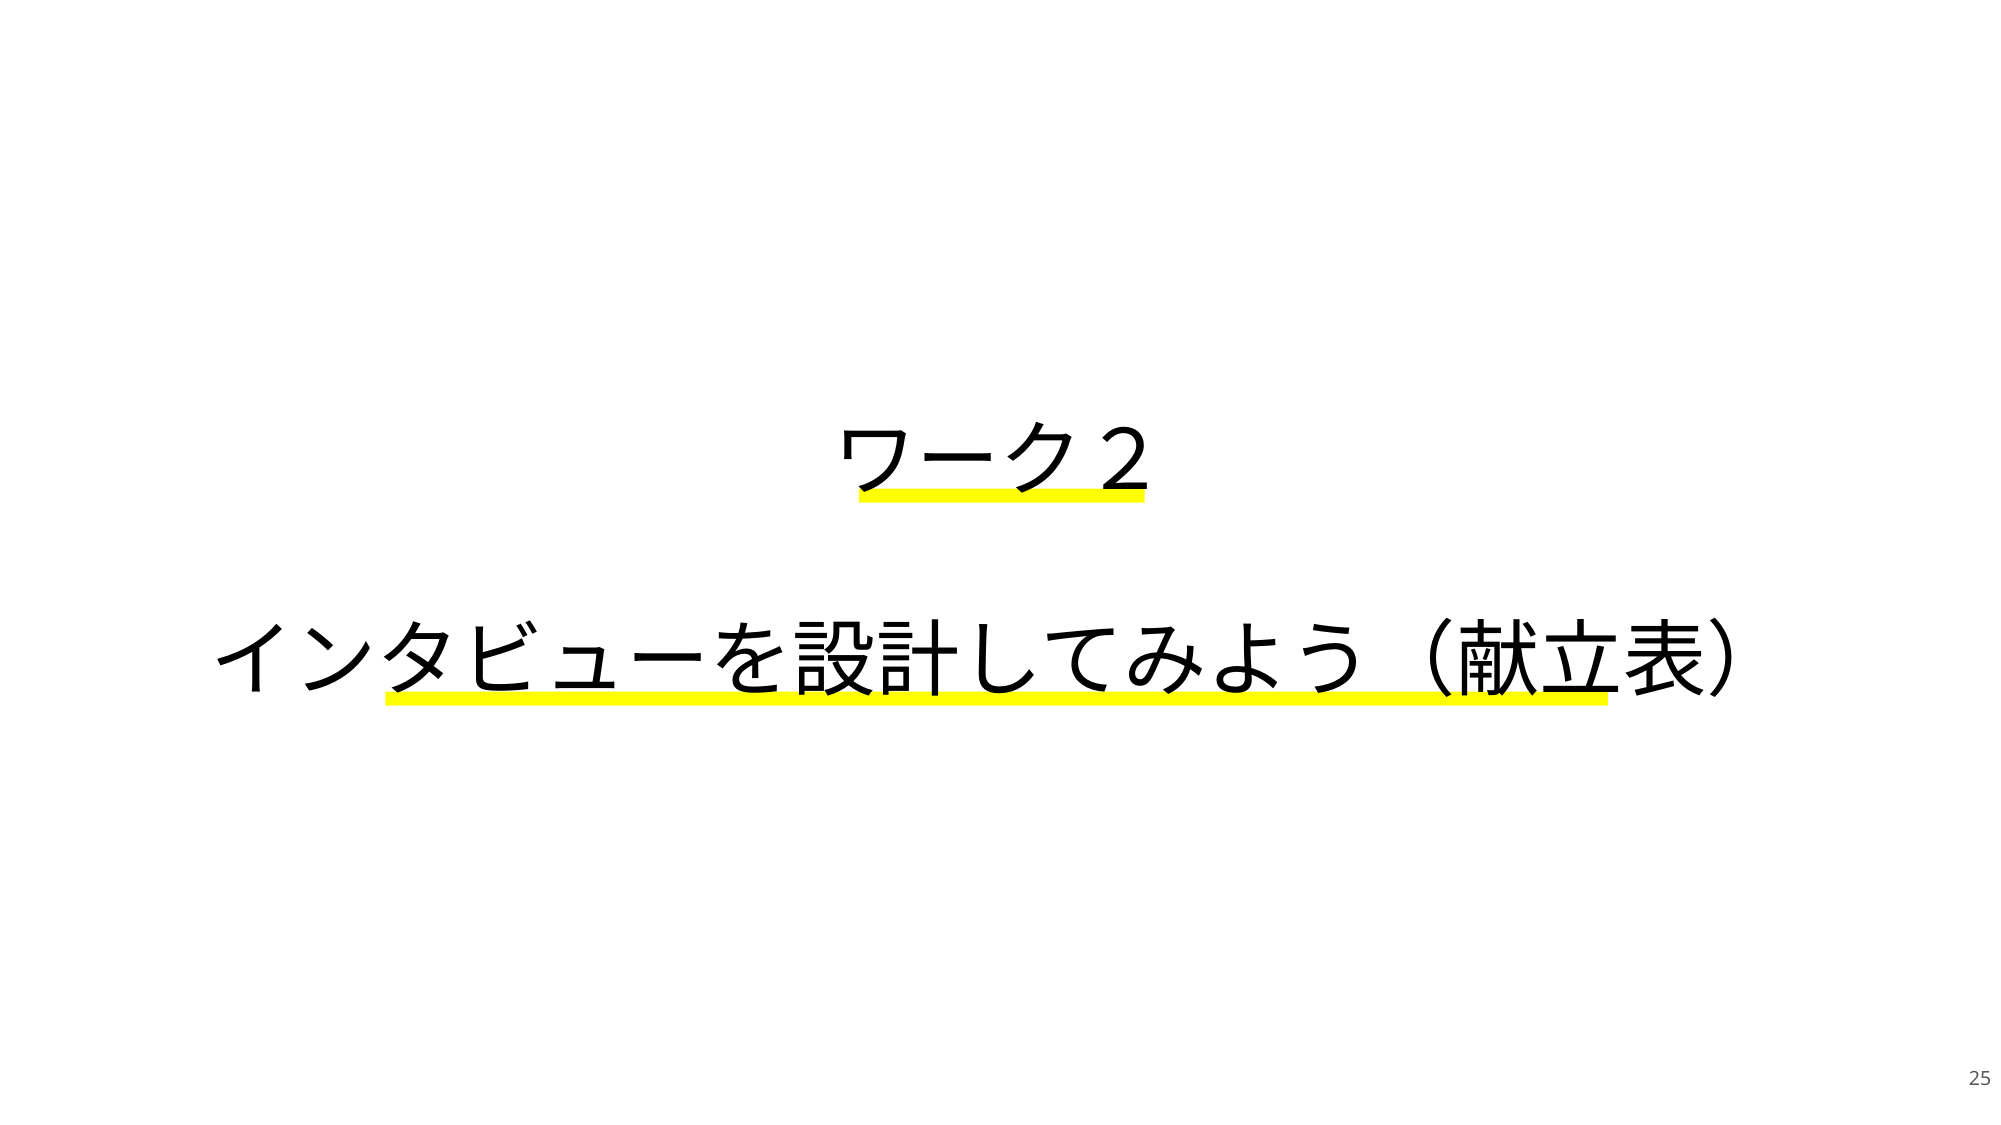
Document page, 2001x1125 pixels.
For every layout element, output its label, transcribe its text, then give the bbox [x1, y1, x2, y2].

text_box [385, 691, 1608, 706]
title ワーク２ インタビューを設計してみよう（献立表） [68, 464, 1932, 649]
slide_number 25 [1886, 1036, 2000, 1123]
